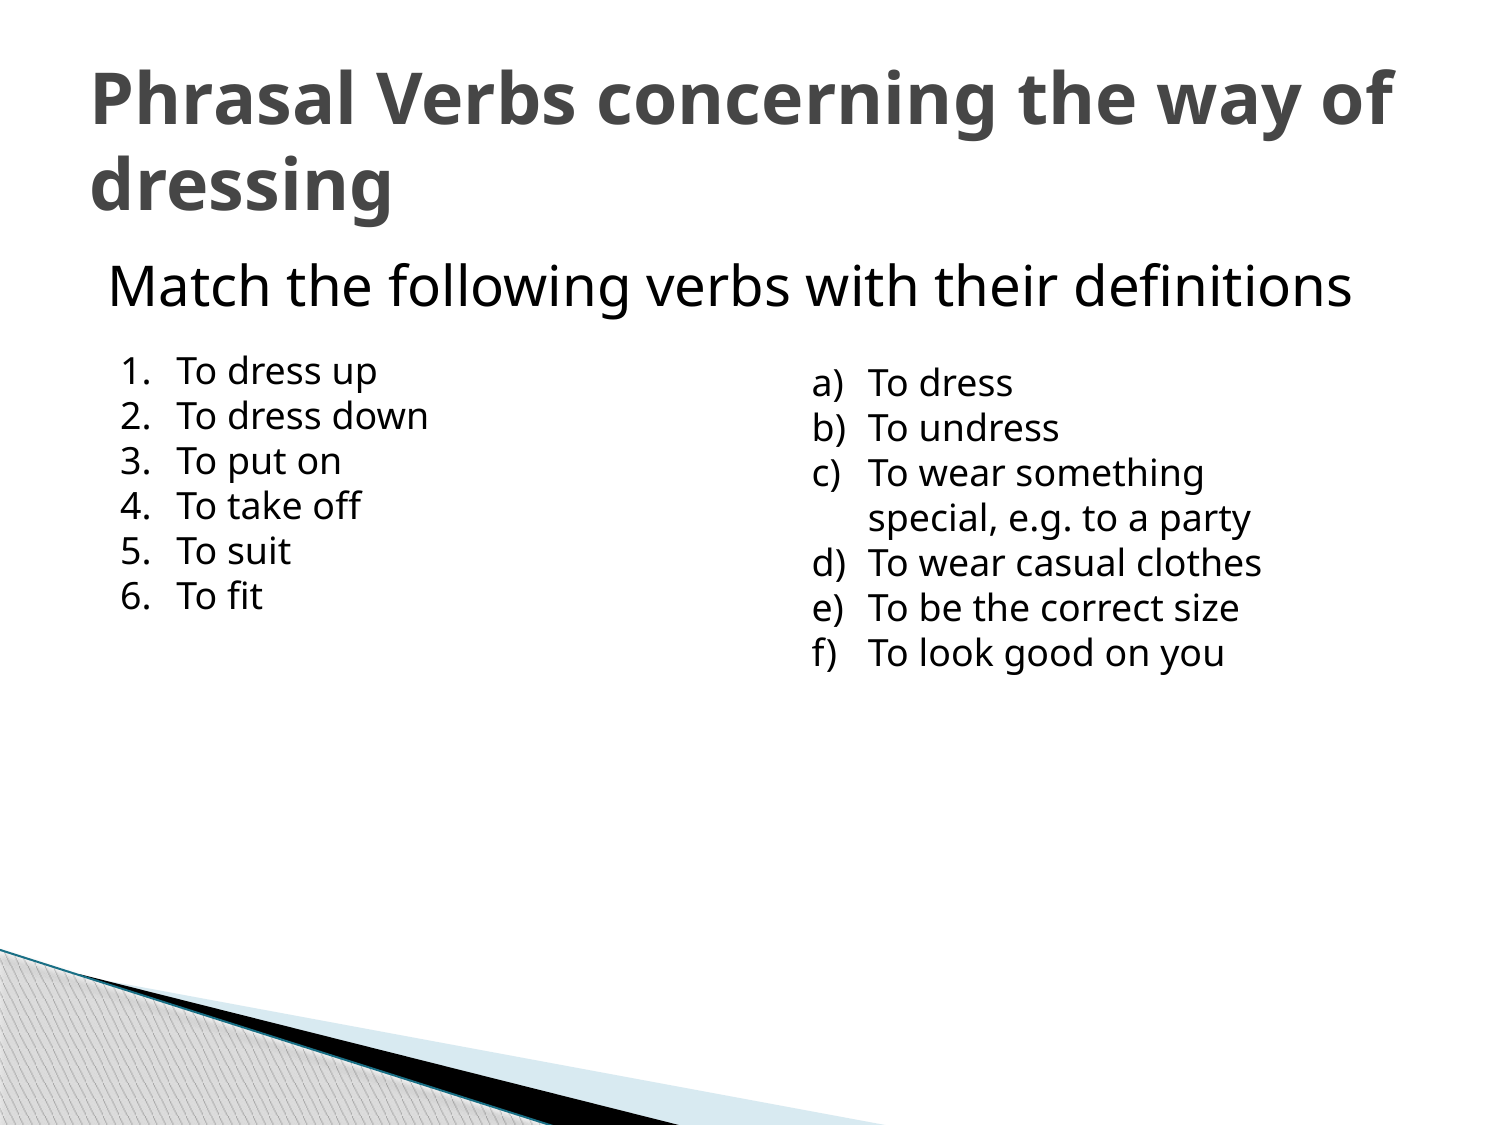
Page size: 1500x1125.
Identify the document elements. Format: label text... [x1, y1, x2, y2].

title Phrasal Verbs concerning the way of dressing [75, 45, 1425, 233]
text_box To dress To undress To wear something special, e.g. to a party To wear casual clothes To be the correct size To look good on you [796, 351, 1348, 682]
text_box To dress up To dress down To put on To take off To suit To fit [105, 339, 610, 625]
list Match the following verbs with their definitions [75, 243, 1430, 364]
